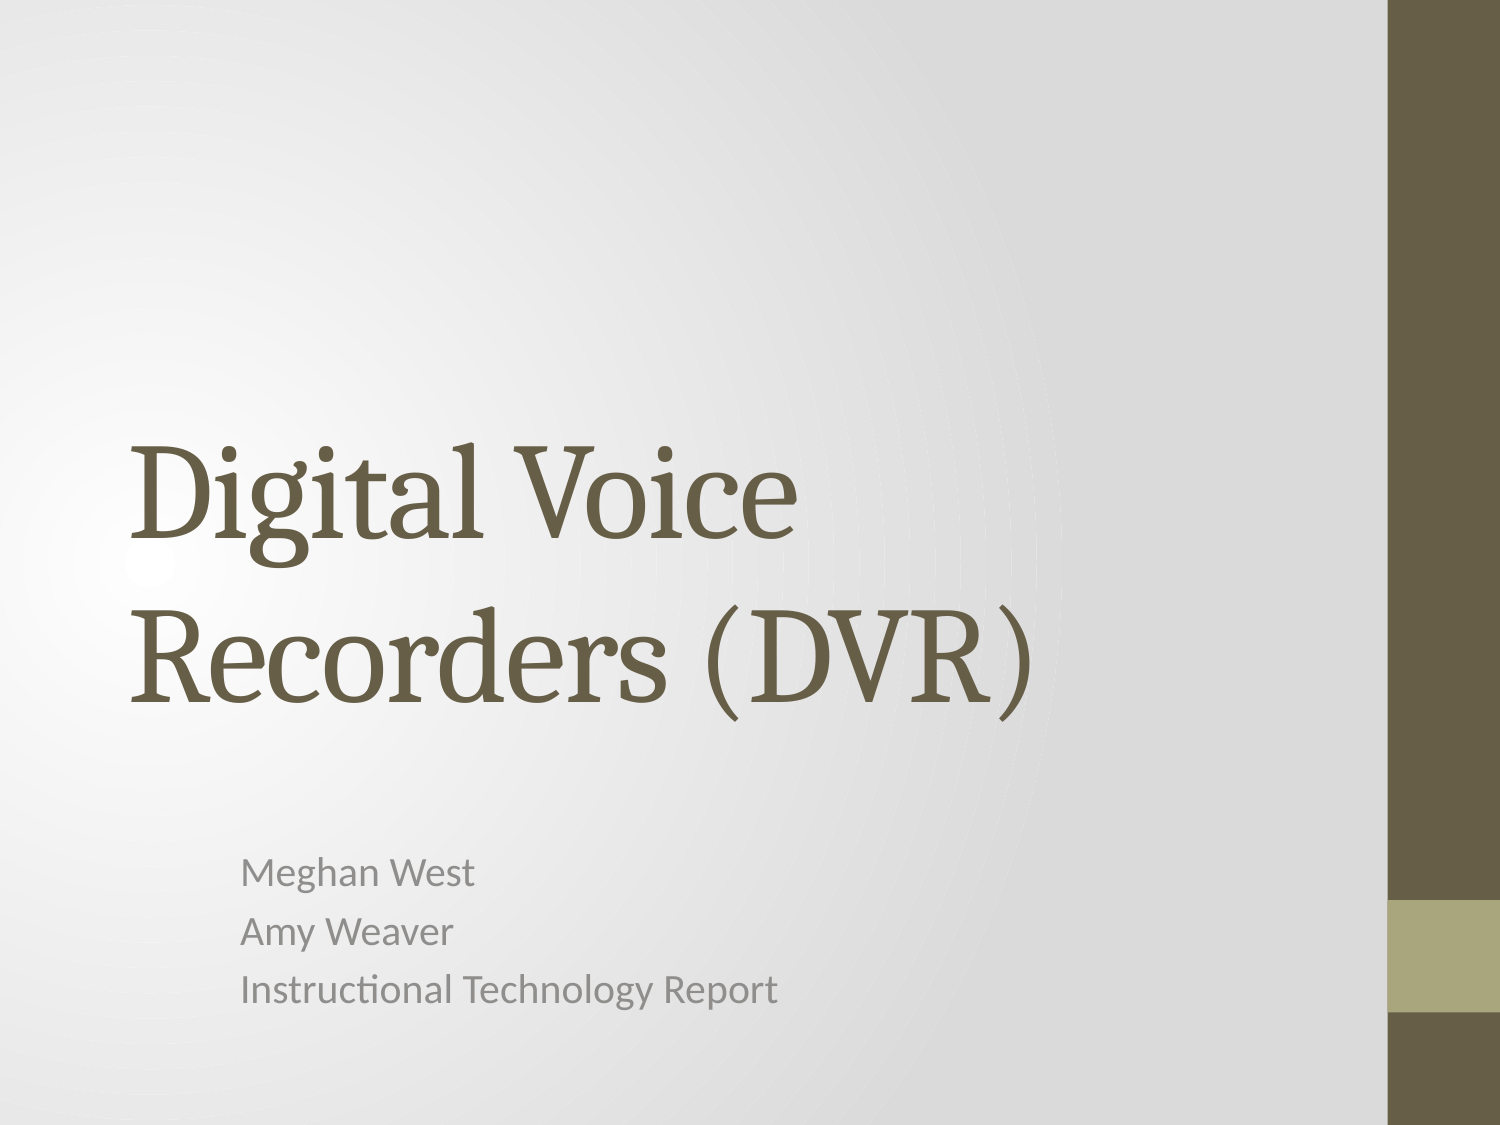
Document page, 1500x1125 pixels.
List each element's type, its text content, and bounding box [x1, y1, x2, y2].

subtitle Meghan West Amy Weaver Instructional Technology Report [225, 837, 1275, 1038]
title Digital Voice Recorders (DVR) [112, 312, 1350, 738]
